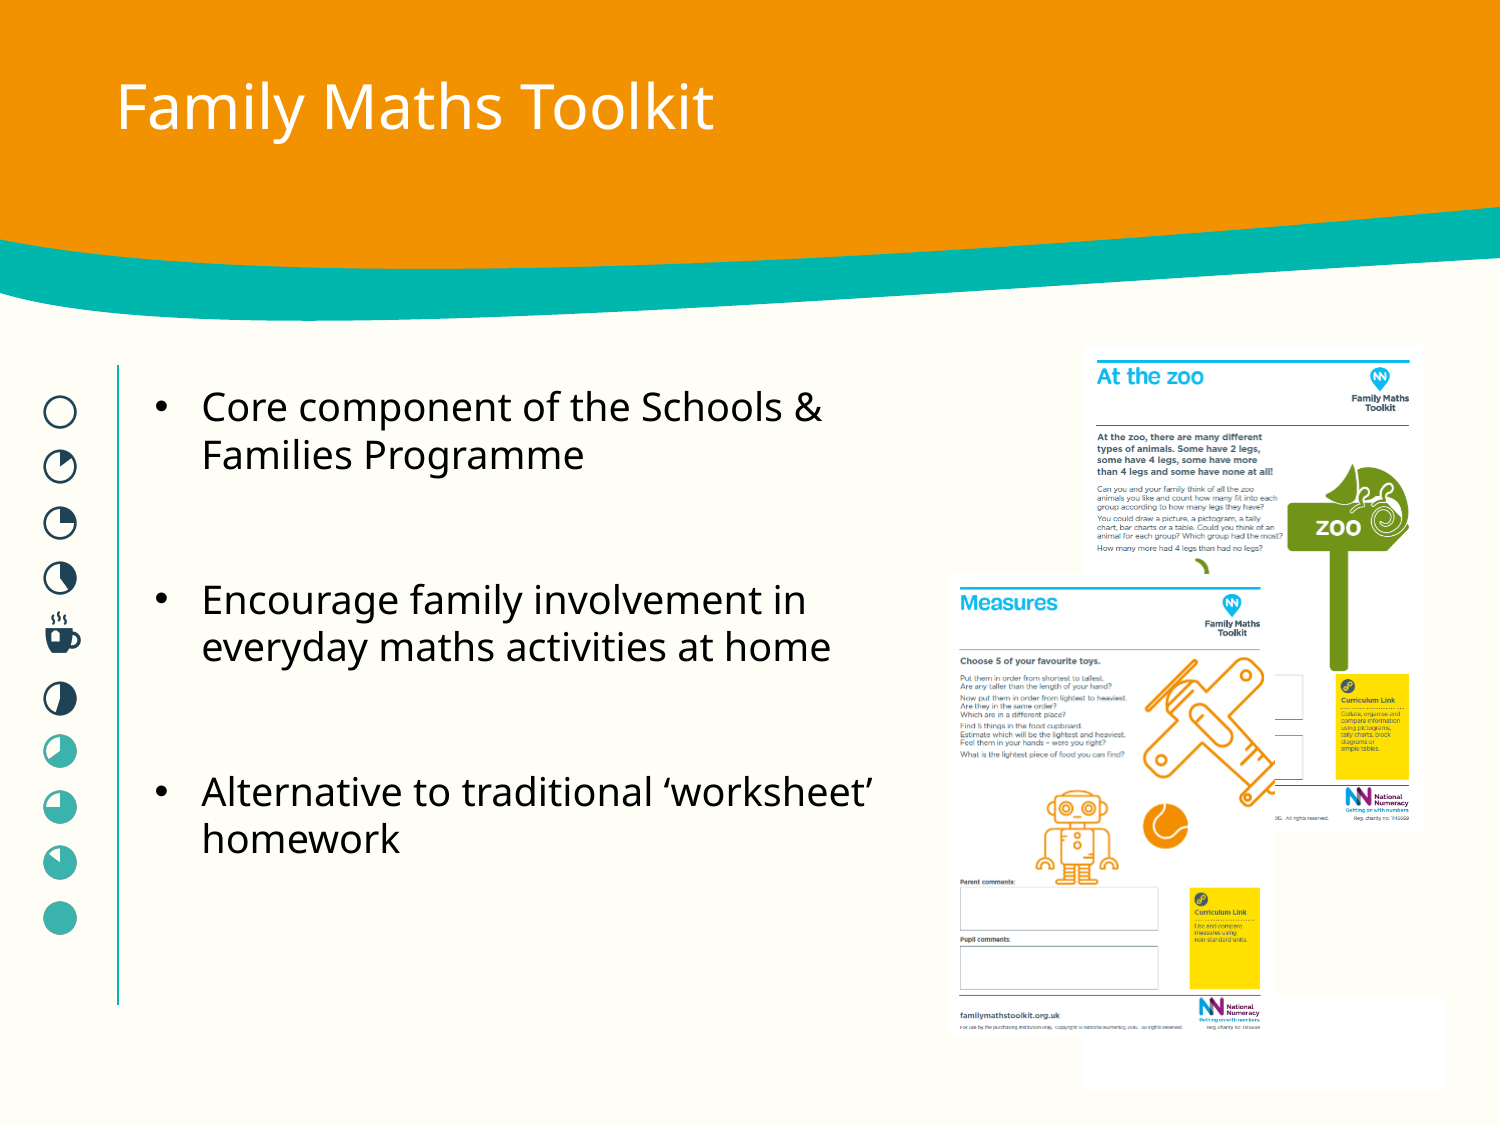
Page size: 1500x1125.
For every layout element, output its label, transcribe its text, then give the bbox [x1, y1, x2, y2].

picture [36, 605, 90, 660]
picture [39, 557, 81, 600]
list Family Maths Toolkit [100, 67, 1411, 258]
picture [39, 391, 81, 434]
picture [39, 897, 81, 940]
picture [39, 841, 81, 884]
picture [947, 346, 1423, 1036]
picture [39, 445, 81, 488]
picture [39, 677, 81, 720]
text_box [1082, 995, 1445, 1090]
picture [39, 502, 81, 545]
picture [39, 785, 81, 828]
picture [39, 730, 81, 773]
text_box Core component of the Schools & Families Programme Encourage family involvement in everyday maths activities at home Alternative to traditional ‘worksheet’ homework [139, 374, 950, 870]
